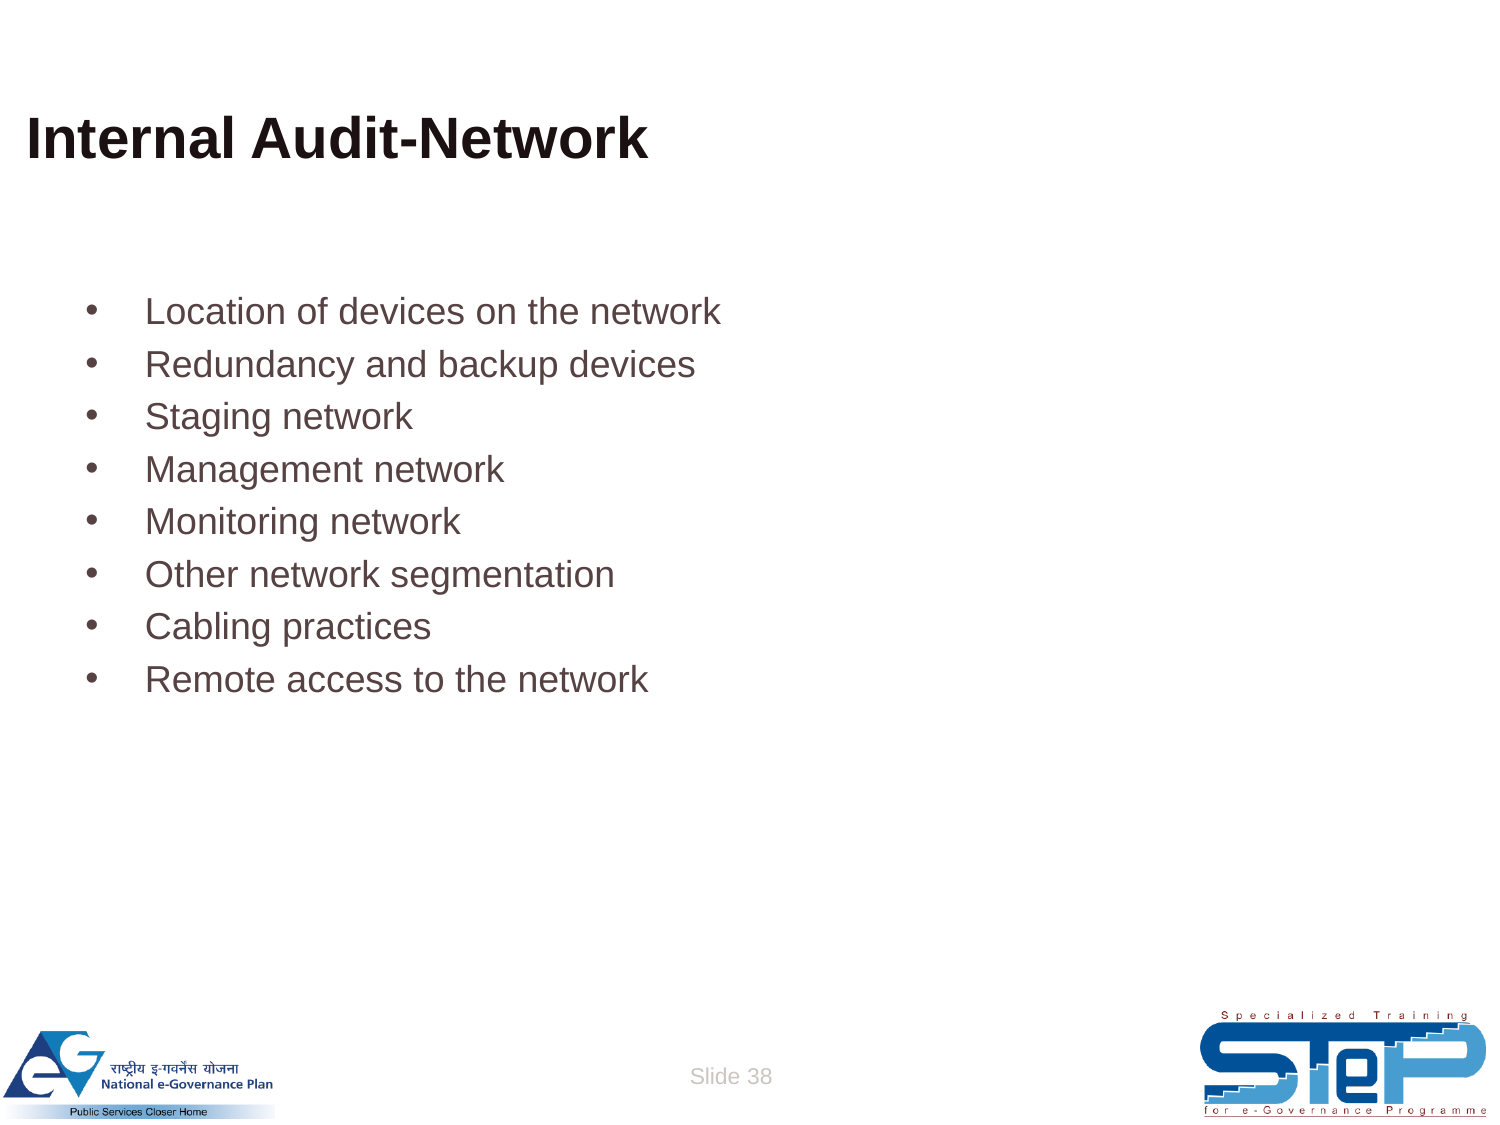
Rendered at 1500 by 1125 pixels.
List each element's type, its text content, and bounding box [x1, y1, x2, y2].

title Internal Audit-Network [26, 99, 1472, 224]
picture [1200, 1011, 1486, 1117]
list Location of devices on the network Redundancy and backup devices Staging network Management network Monitoring network Other network segmentation Cabling practices Remote access to the network [26, 287, 1474, 999]
picture [2, 1031, 275, 1119]
